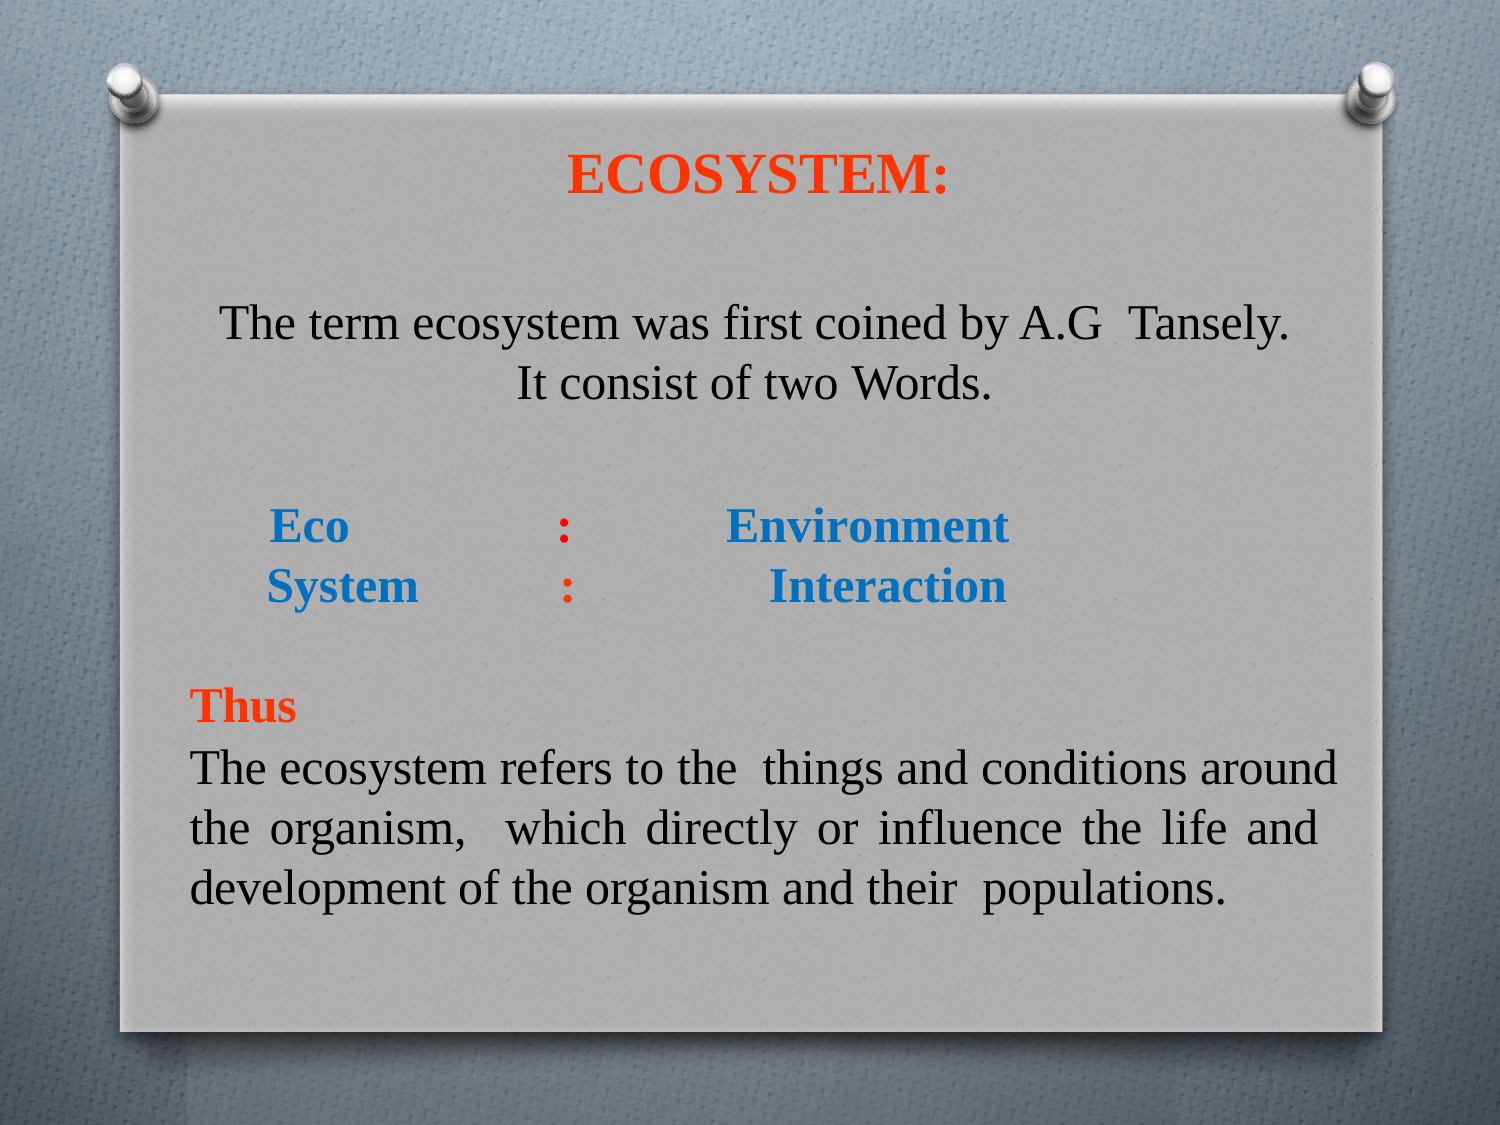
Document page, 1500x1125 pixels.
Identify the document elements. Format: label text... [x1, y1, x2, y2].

title ECOSYSTEM: [540, 74, 975, 265]
text_box Thus The ecosystem refers to the things and conditions around the organism, which directly or influence the life and development of the organism and their populations. [187, 670, 1338, 915]
text_box The term ecosystem was first coined by A.G Tansely. It consist of two Words. [137, 287, 1371, 410]
text_box Environment Interaction [712, 490, 1062, 613]
text_box Eco : System : [262, 490, 579, 613]
picture [1317, 35, 1439, 156]
picture [75, 29, 198, 153]
